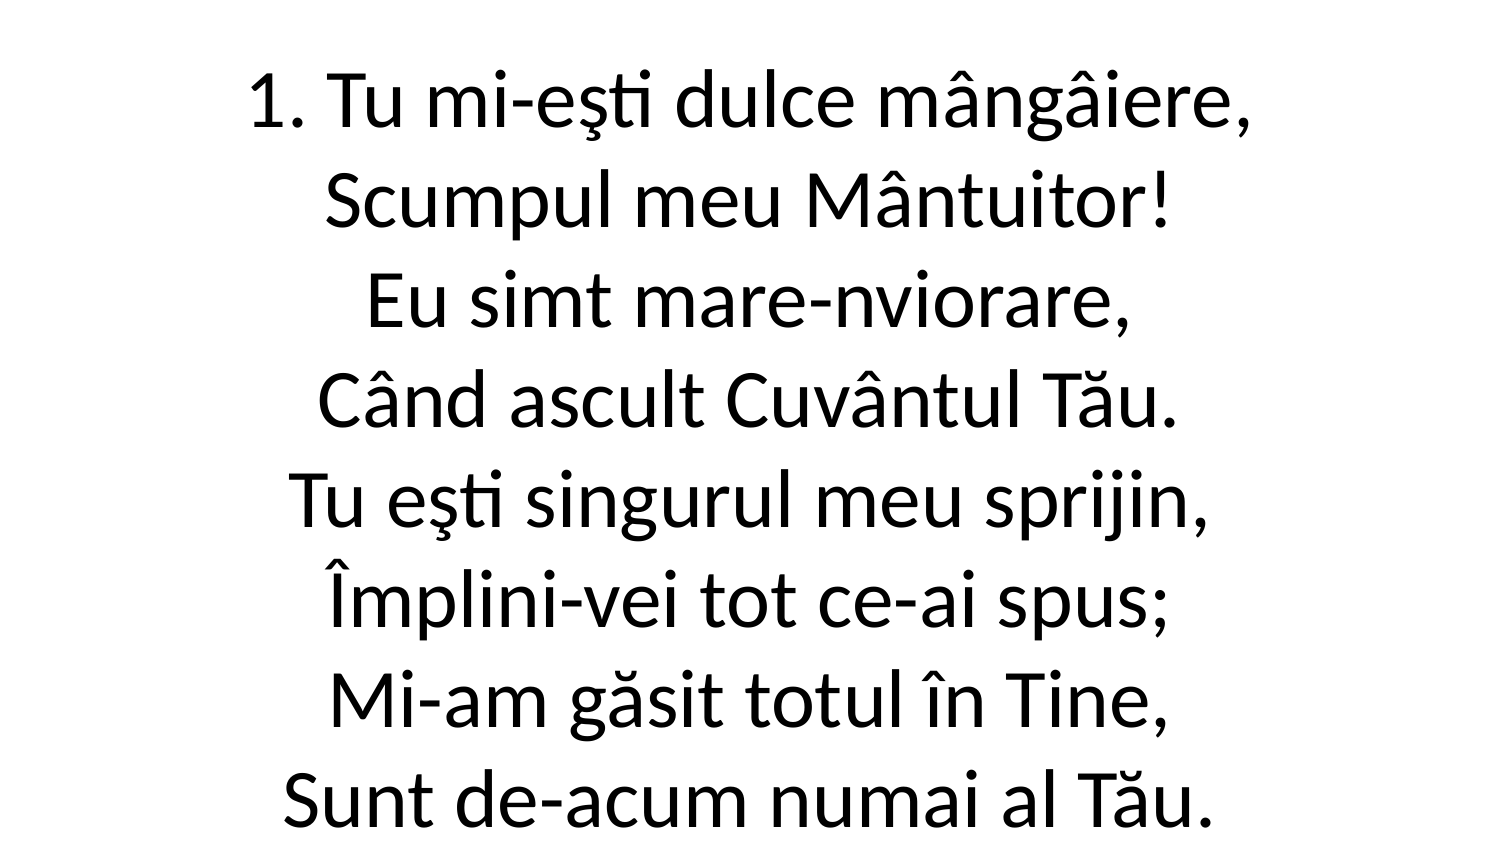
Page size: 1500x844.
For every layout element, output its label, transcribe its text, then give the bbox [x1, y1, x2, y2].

text_box 1. Tu mi-eşti dulce mângâiere, Scumpul meu Mântuitor! Eu simt mare-nviorare, Când ascult Cuvântul Tău. Tu eşti singurul meu sprijin, Împlini-vei tot ce-ai spus; Mi-am găsit totul în Tine, Sunt de-acum numai al Tău. [229, 0, 1270, 844]
